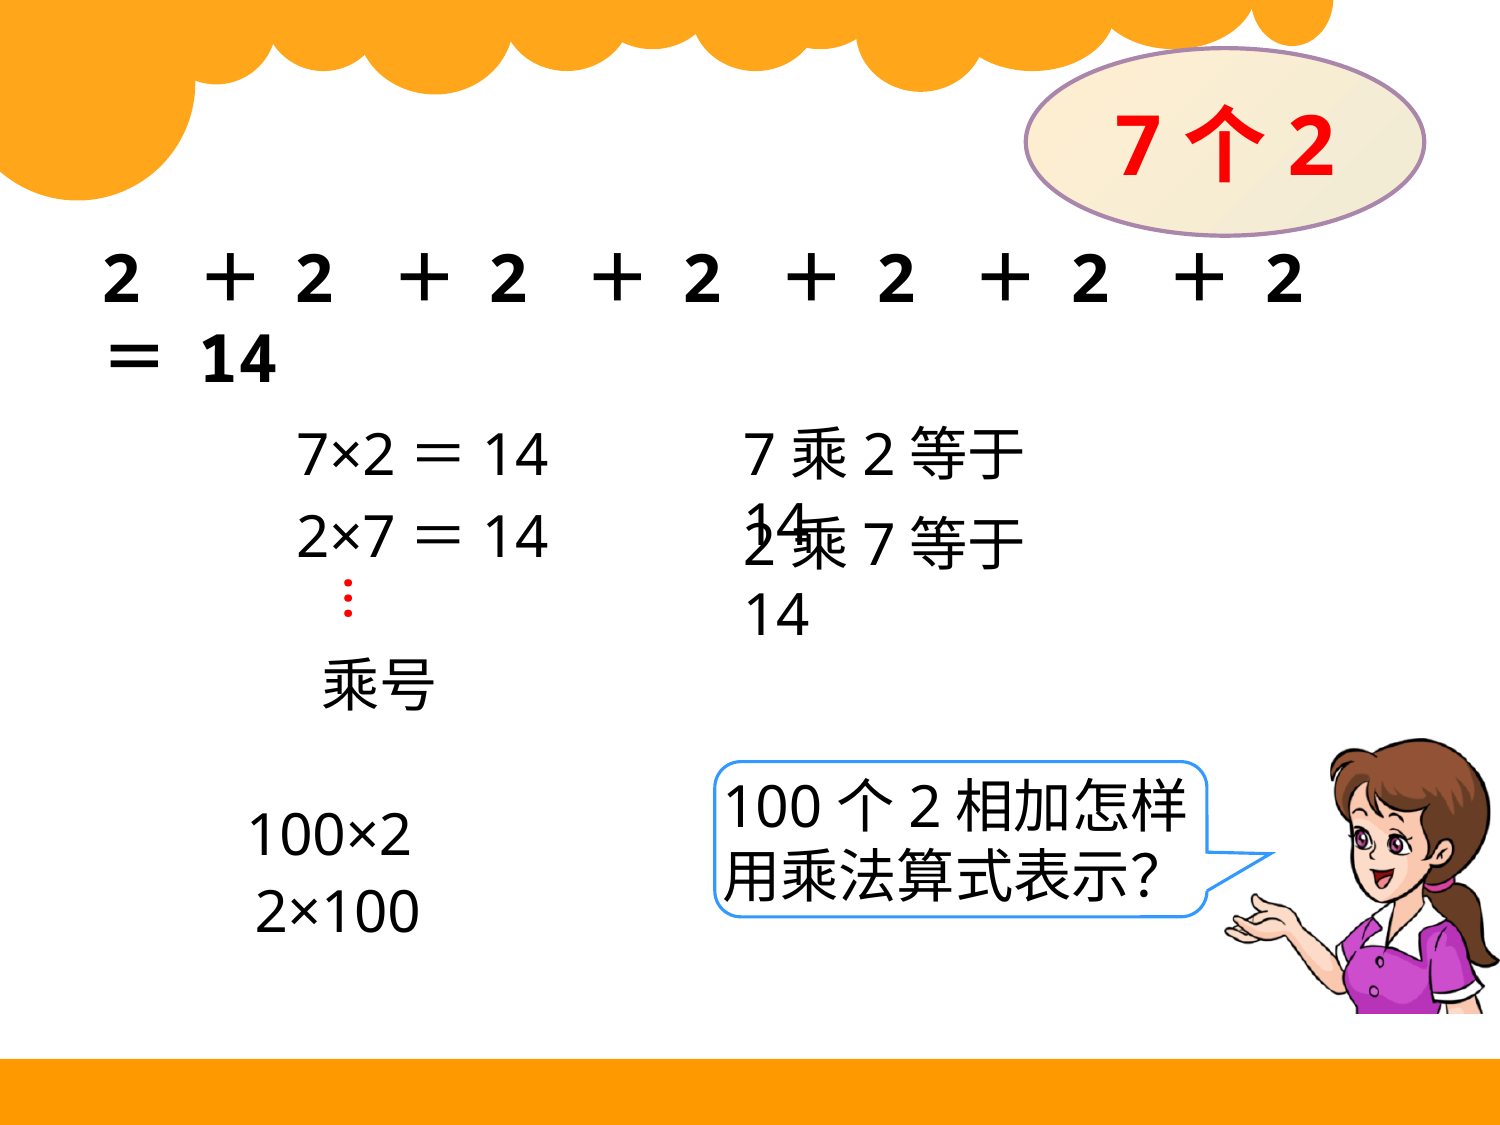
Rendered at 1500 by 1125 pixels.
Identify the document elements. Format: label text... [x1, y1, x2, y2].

text_box 100×2 [246, 796, 551, 867]
text_box 7×2＝14 [281, 410, 598, 491]
text_box 7乘2等于14 [728, 410, 1090, 499]
text_box 100个2相加怎样用乘法算式表示？ [714, 761, 1224, 917]
text_box 2×100 [239, 867, 436, 952]
text_box 2 ＋ 2 ＋ 2 ＋ 2 ＋ 2 ＋ 2 ＋ 2 ＝ 14 [101, 235, 1356, 396]
text_box 2×7＝14 [281, 491, 598, 577]
text_box 7个2 [1025, 48, 1425, 236]
text_box 2乘7等于14 [728, 499, 1090, 655]
picture [1224, 738, 1500, 1014]
text_box … [326, 560, 411, 637]
text_box 乘号 [306, 640, 481, 726]
